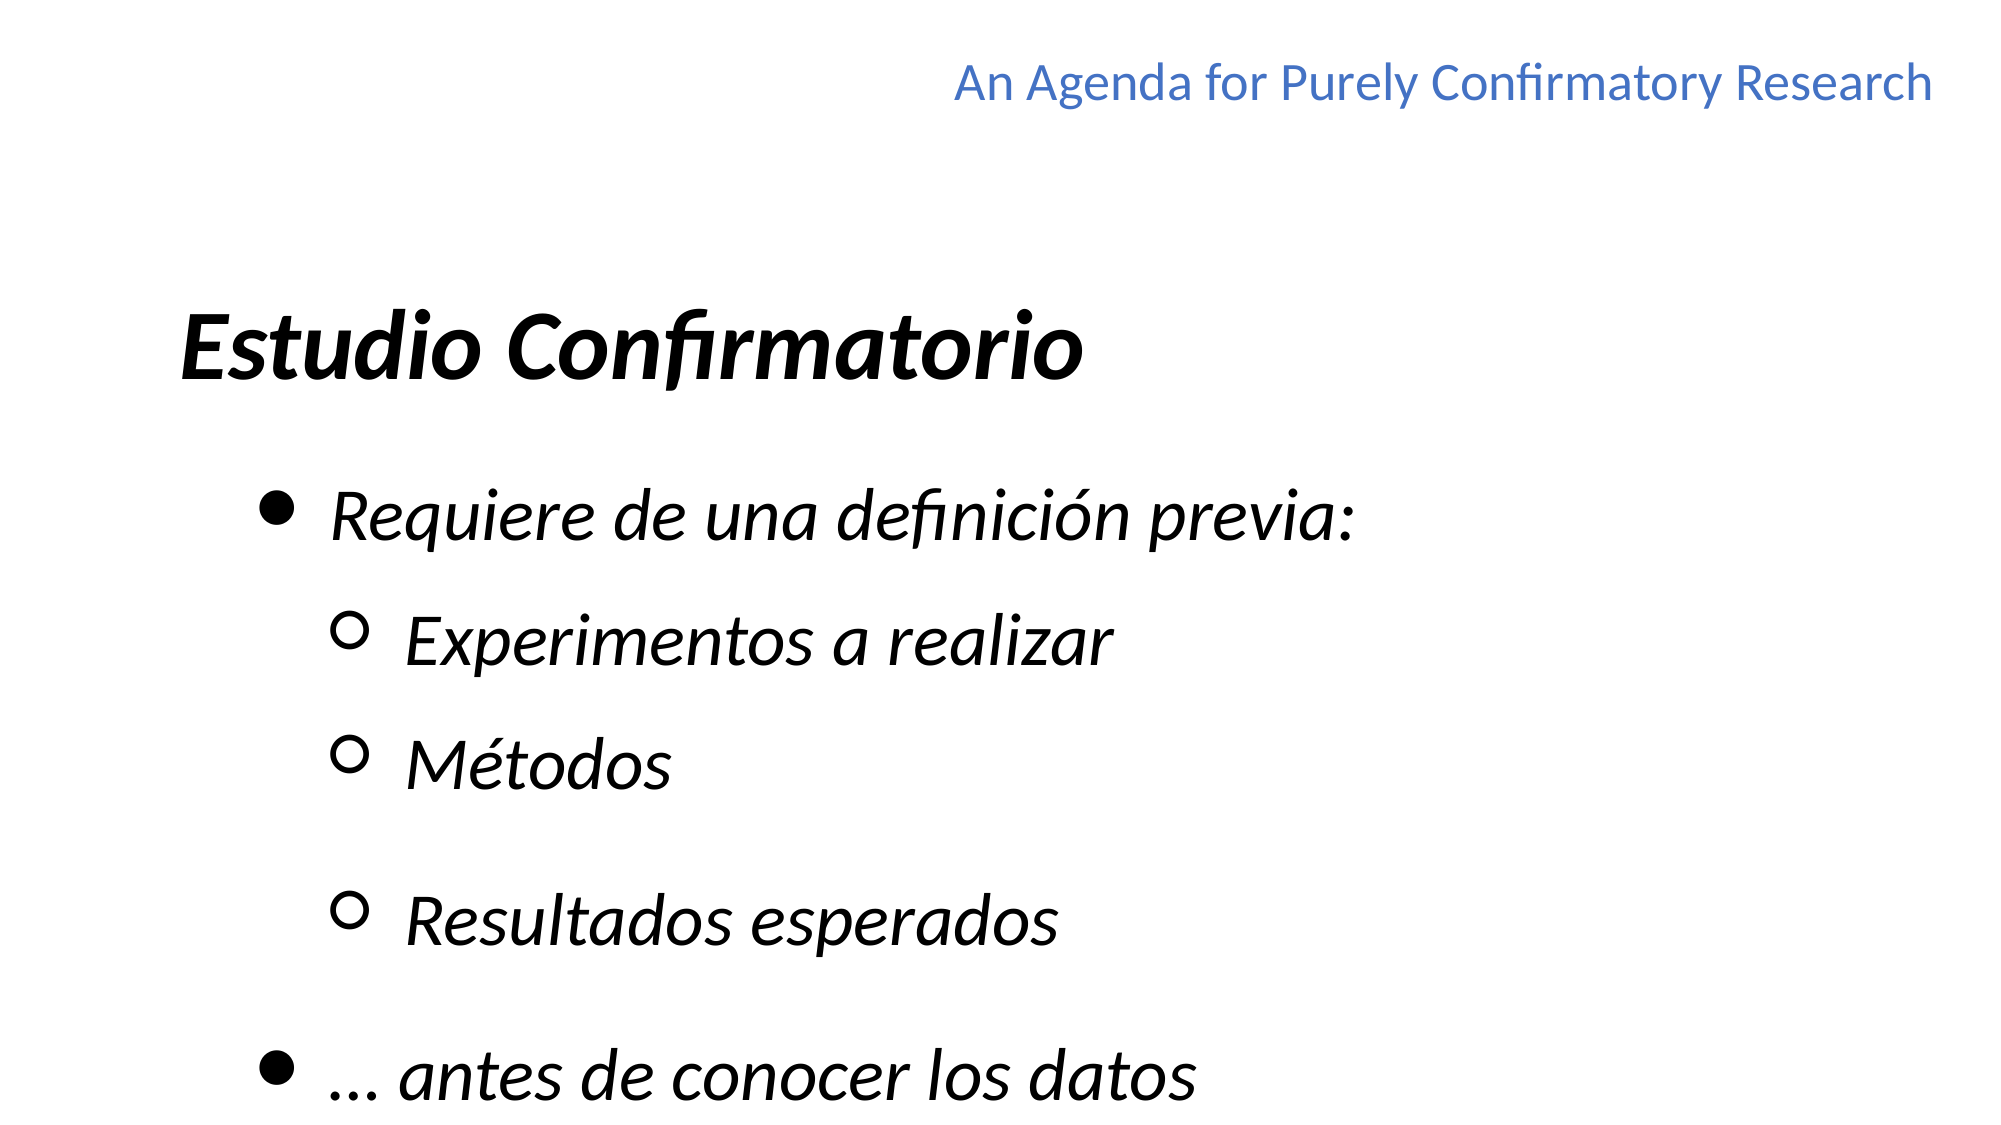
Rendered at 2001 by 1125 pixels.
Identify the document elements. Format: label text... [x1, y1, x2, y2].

text_box Estudio Confirmatorio Requiere de una definición previa: Experimentos a realizar Métodos Resultados esperados … antes de conocer los datos [164, 212, 1890, 1054]
text_box An Agenda for Purely Confirmatory Research [939, 0, 2000, 192]
